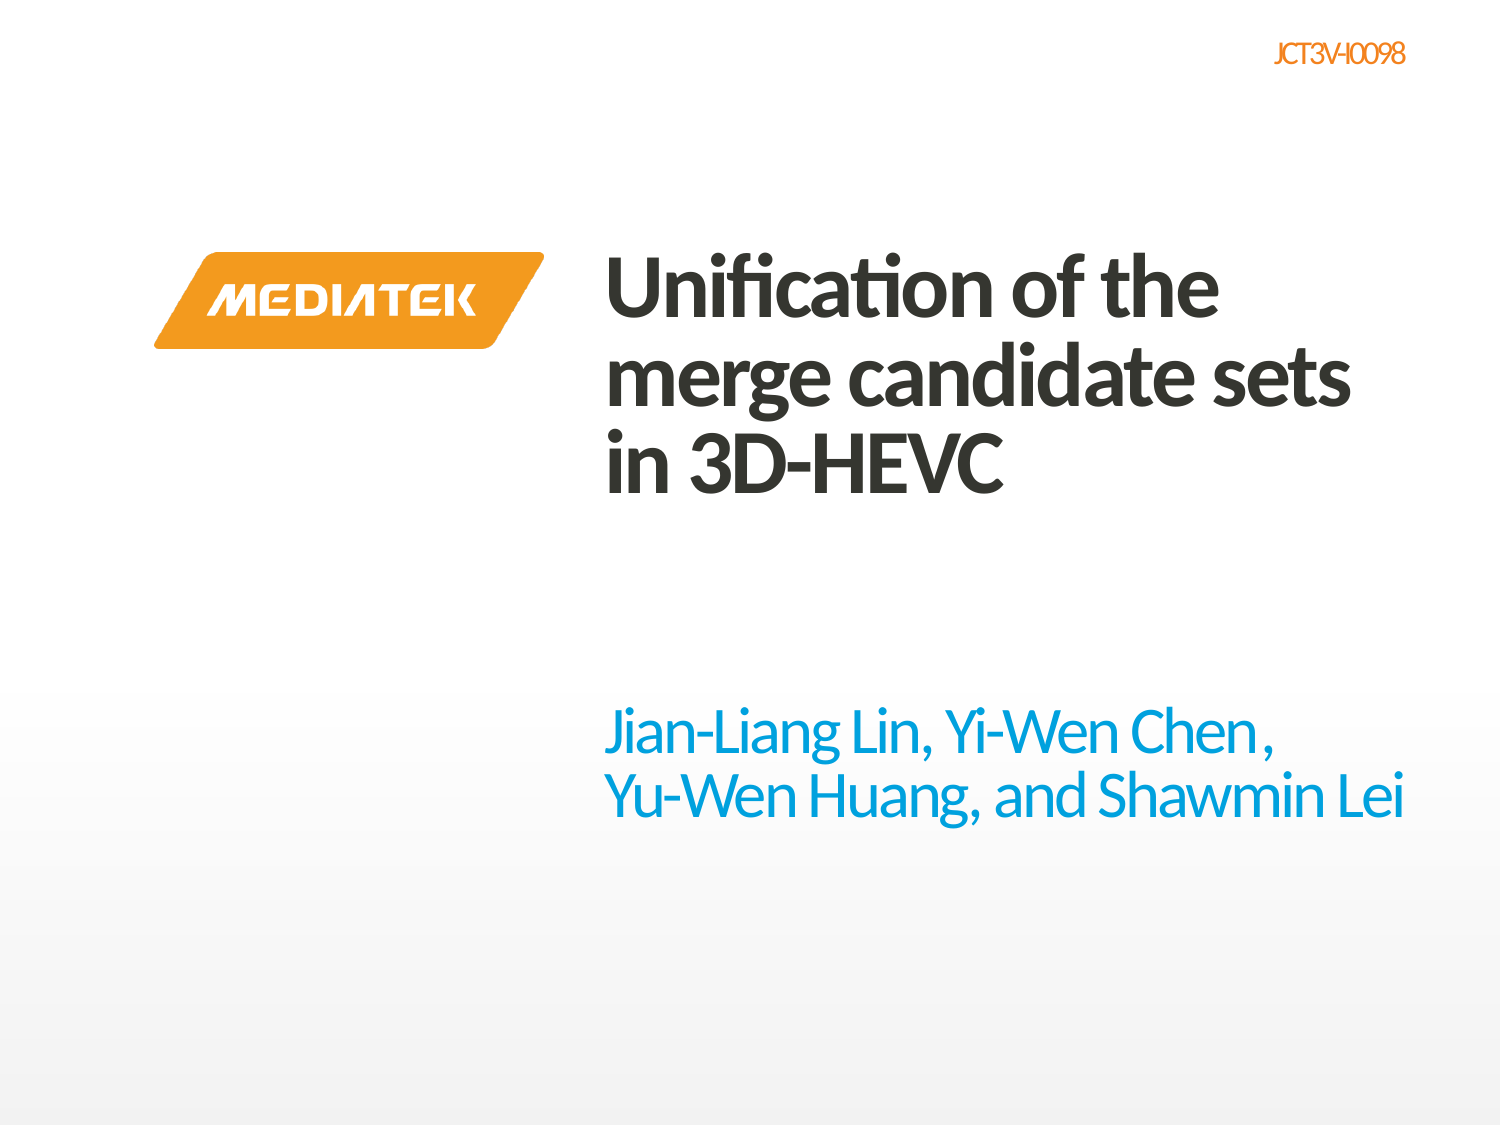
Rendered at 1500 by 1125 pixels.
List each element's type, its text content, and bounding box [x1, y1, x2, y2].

picture [154, 252, 544, 349]
subtitle Jian-Liang Lin, Yi-Wen Chen, Yu-Wen Huang, and Shawmin Lei [589, 695, 1425, 1077]
title Unification of the merge candidate sets in 3D-HEVC [589, 239, 1425, 695]
